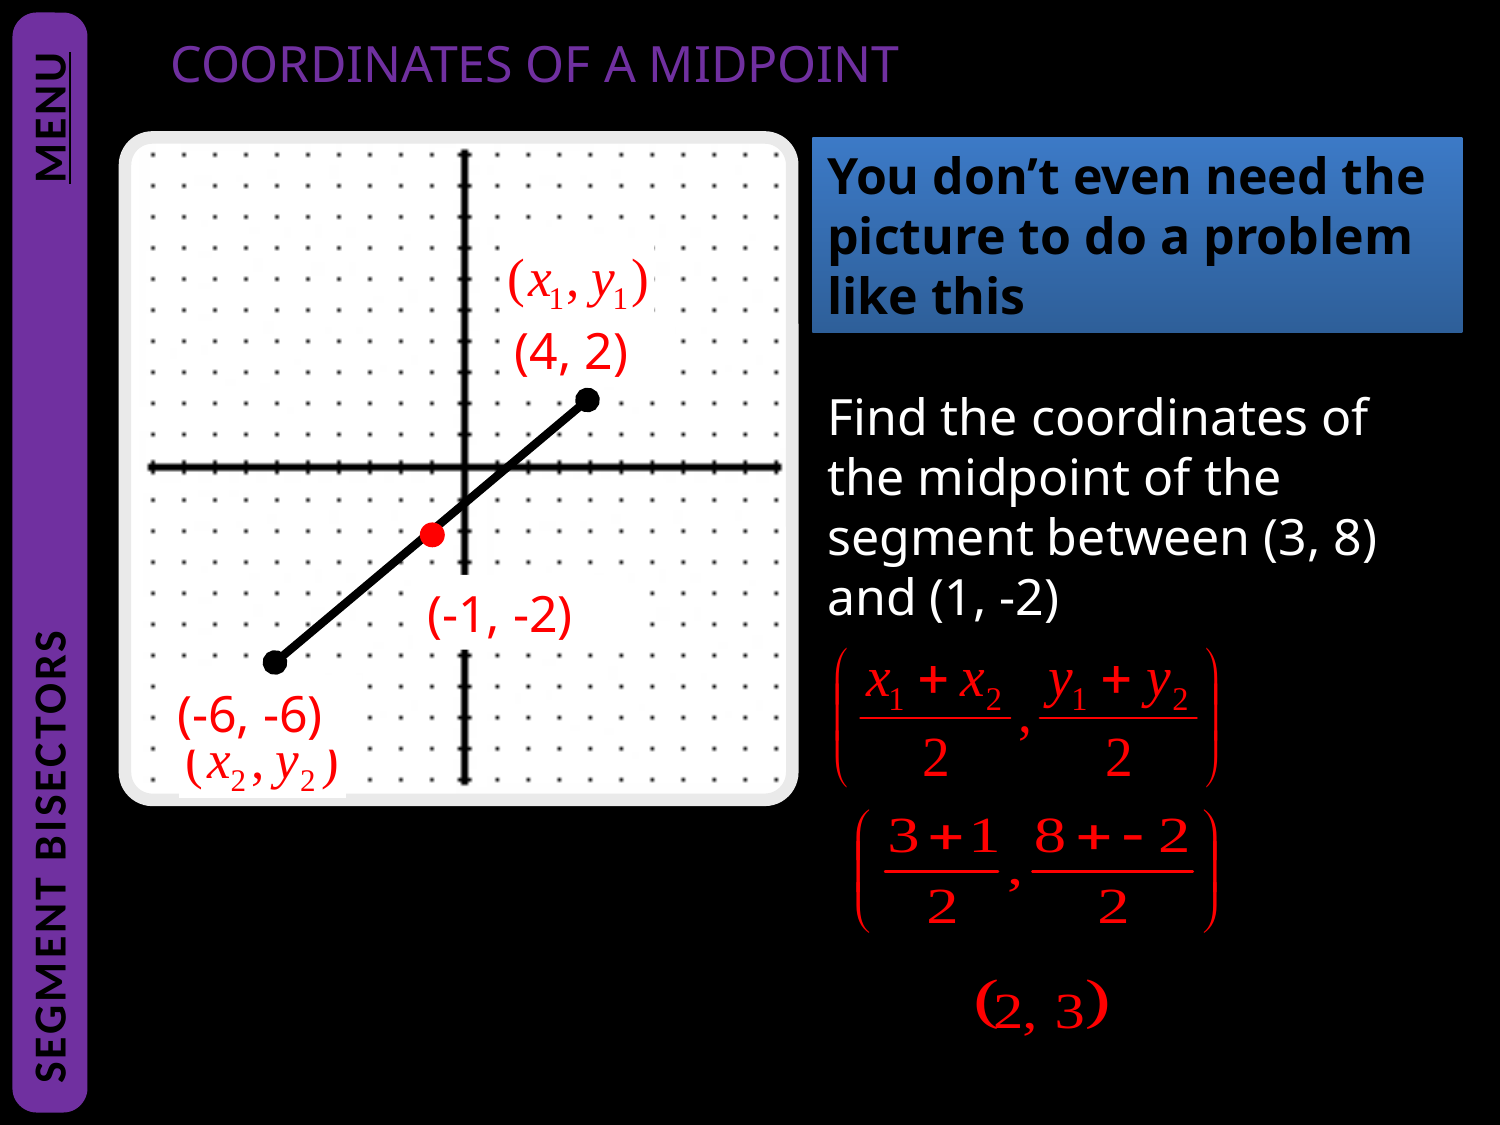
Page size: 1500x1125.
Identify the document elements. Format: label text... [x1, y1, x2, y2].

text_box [843, 799, 1238, 944]
text_box [12, 12, 88, 1113]
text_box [178, 724, 347, 798]
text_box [965, 978, 1113, 1051]
text_box You don’t even need the picture to do a problem like this [812, 137, 1463, 333]
text_box Find the coordinates of the midpoint of the segment between (3, 8) and (1, -2) [812, 378, 1463, 633]
text_box SEGMENT BISECTORS MENU [12, 37, 83, 1099]
picture [124, 137, 793, 801]
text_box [824, 637, 1231, 795]
text_box COORDINATES OF A MIDPOINT [155, 24, 915, 100]
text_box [499, 241, 655, 316]
